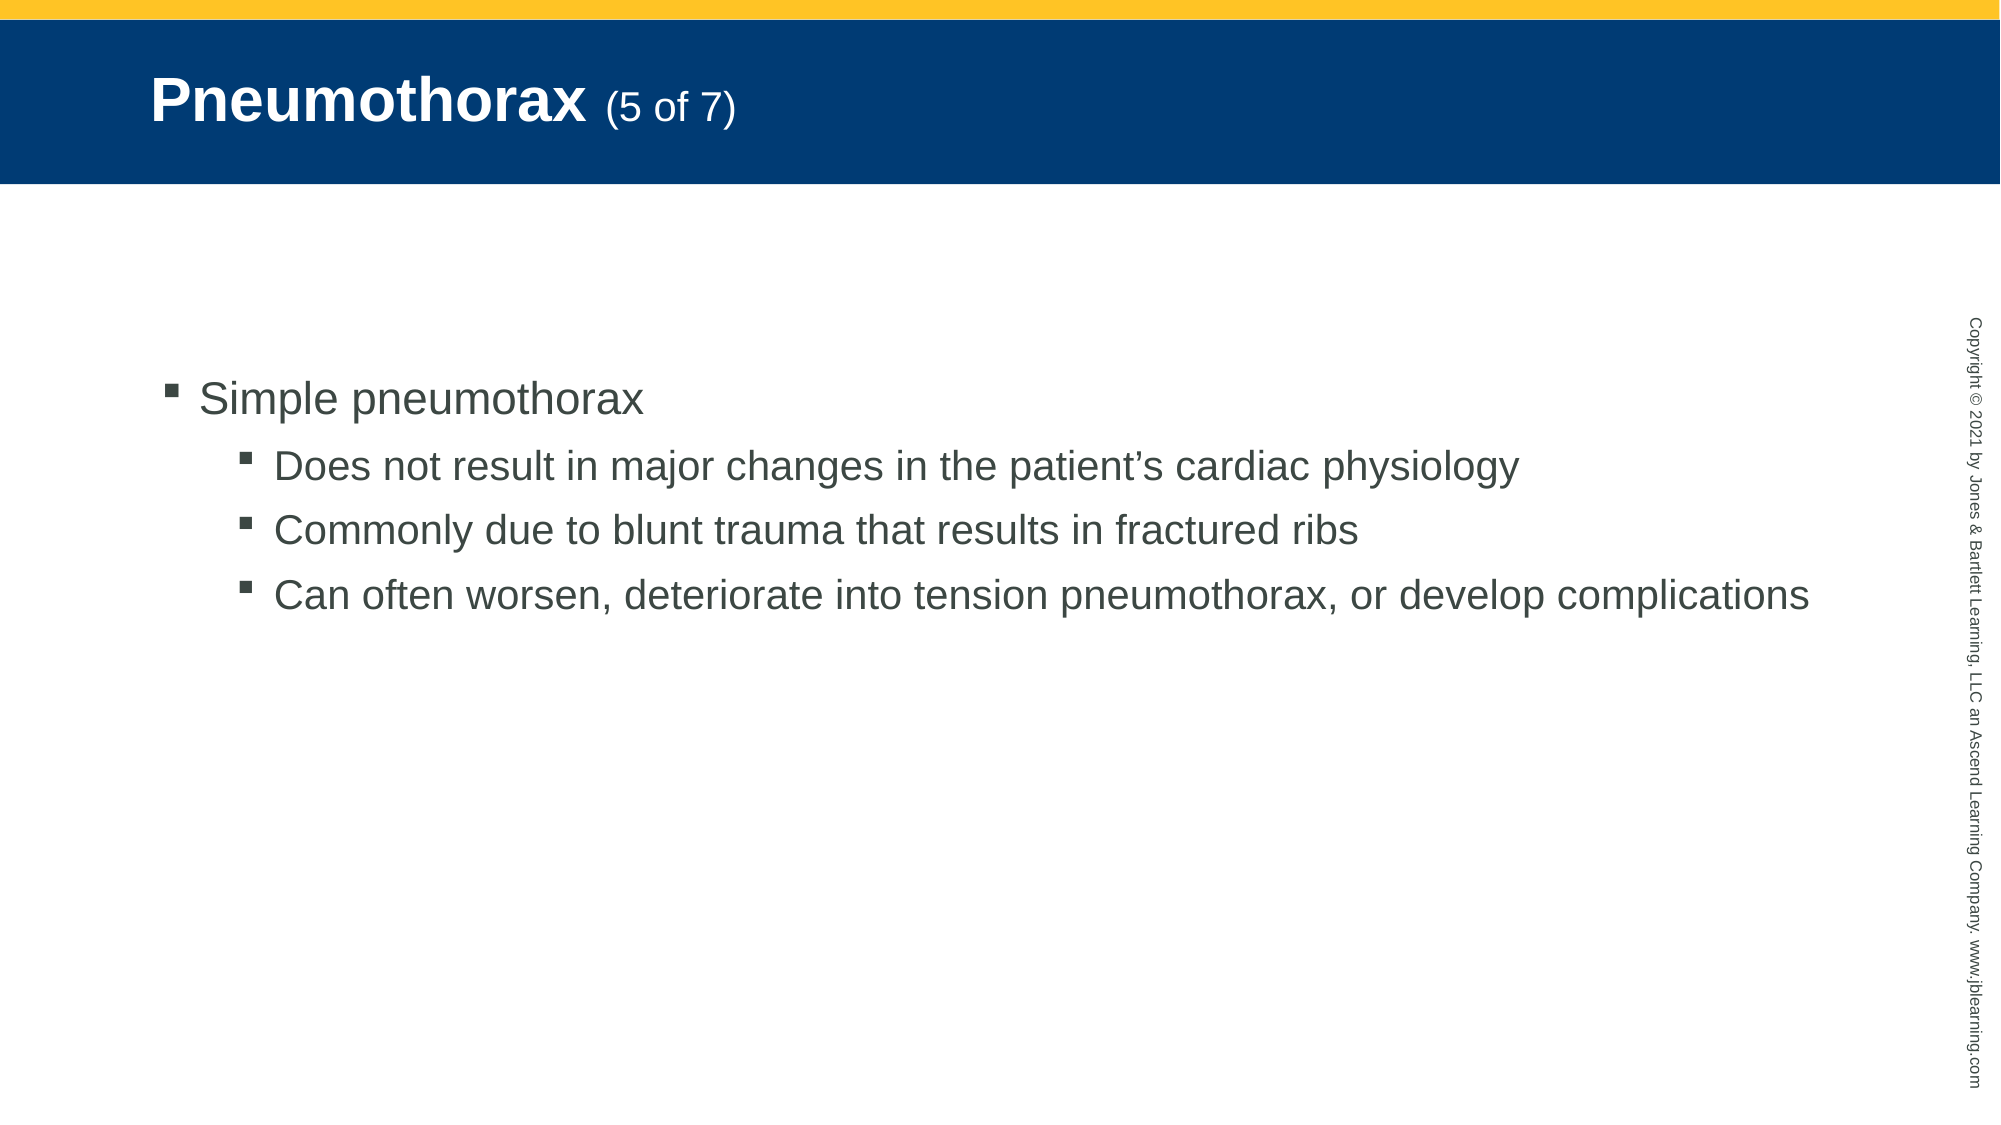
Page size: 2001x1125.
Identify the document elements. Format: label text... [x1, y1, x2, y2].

list Simple pneumothorax Does not result in major changes in the patient’s cardiac physiology Commonly due to blunt trauma that results in fractured ribs Can often worsen, deteriorate into tension pneumothorax, or develop complications [146, 361, 1859, 1016]
title Pneumothorax (5 of 7) [0, 19, 2000, 185]
